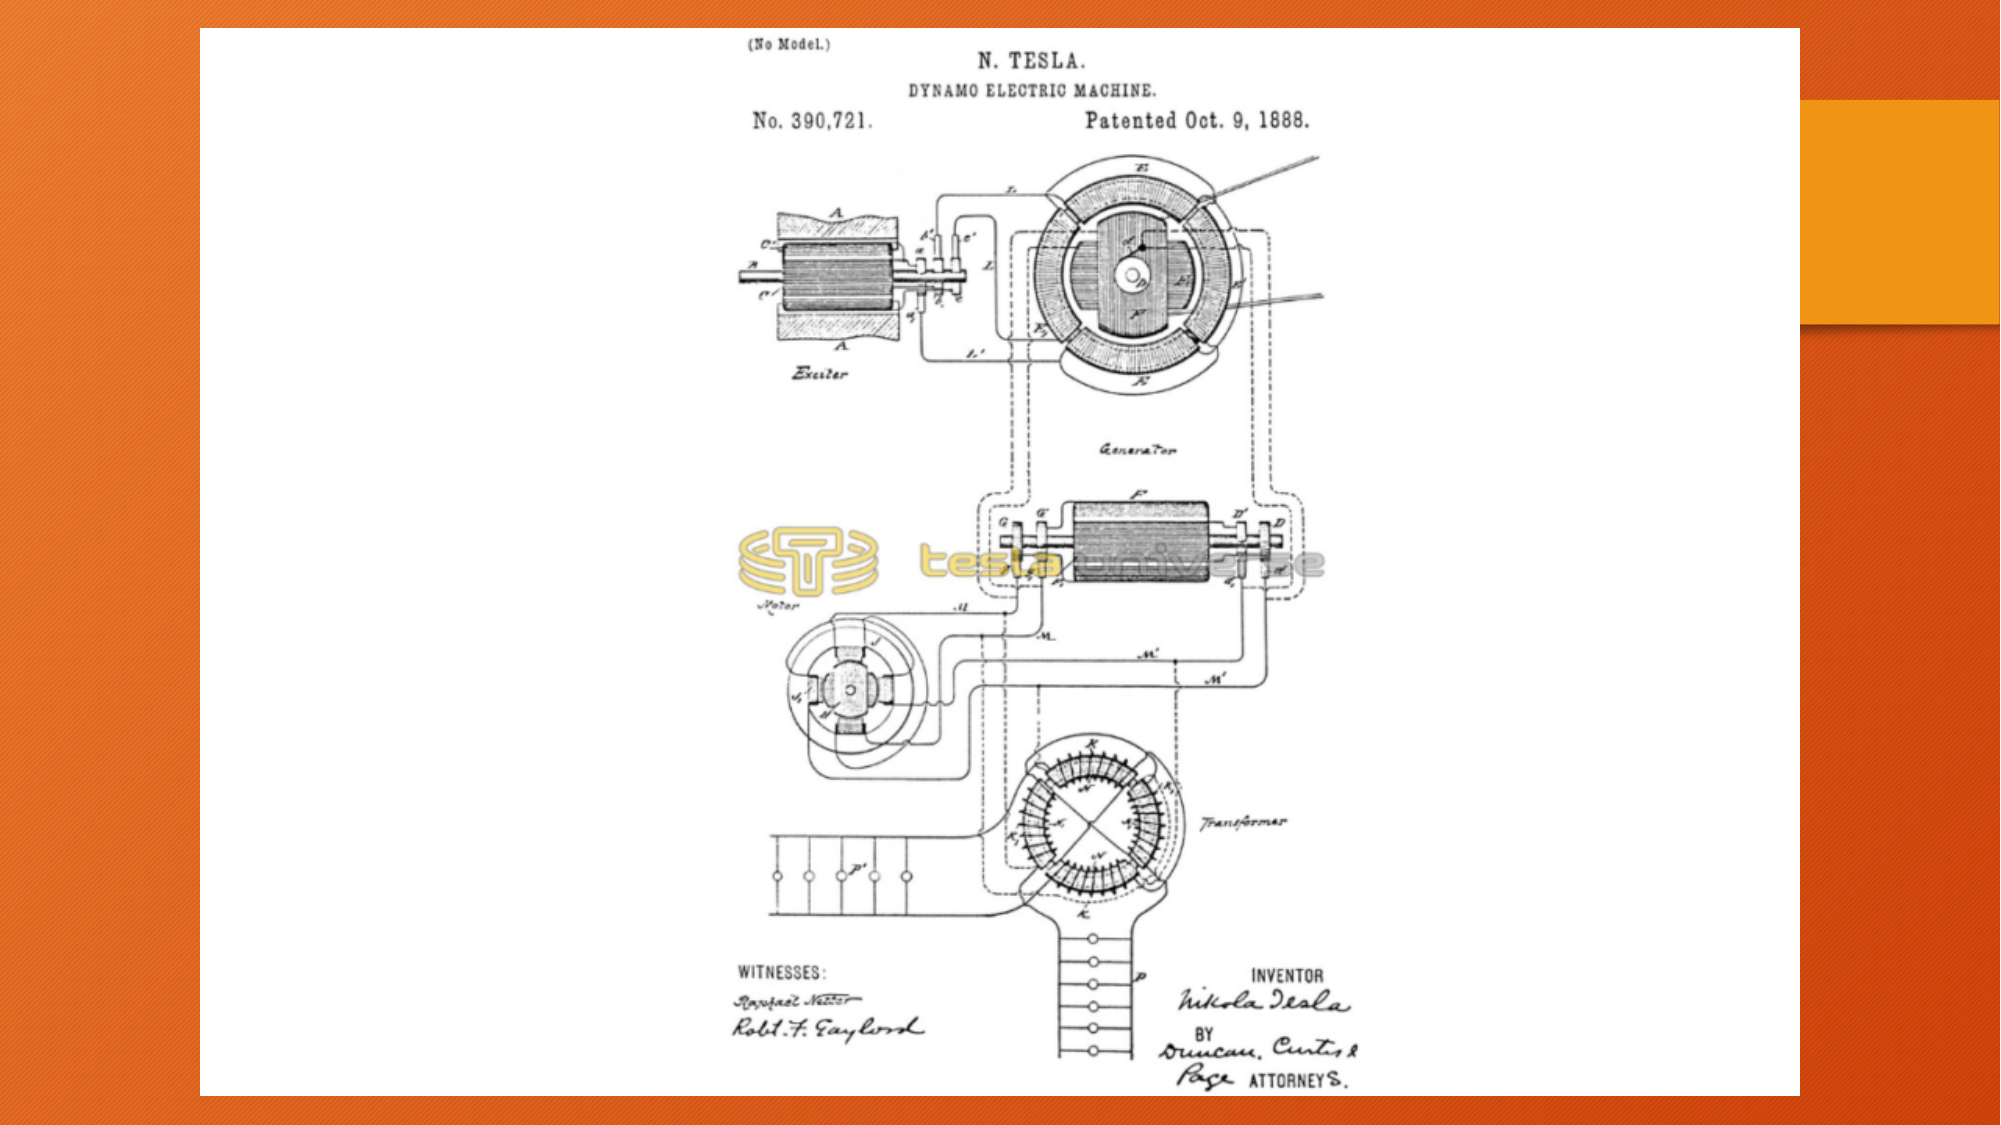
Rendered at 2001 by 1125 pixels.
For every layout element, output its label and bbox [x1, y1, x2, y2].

picture [199, 28, 2000, 1097]
